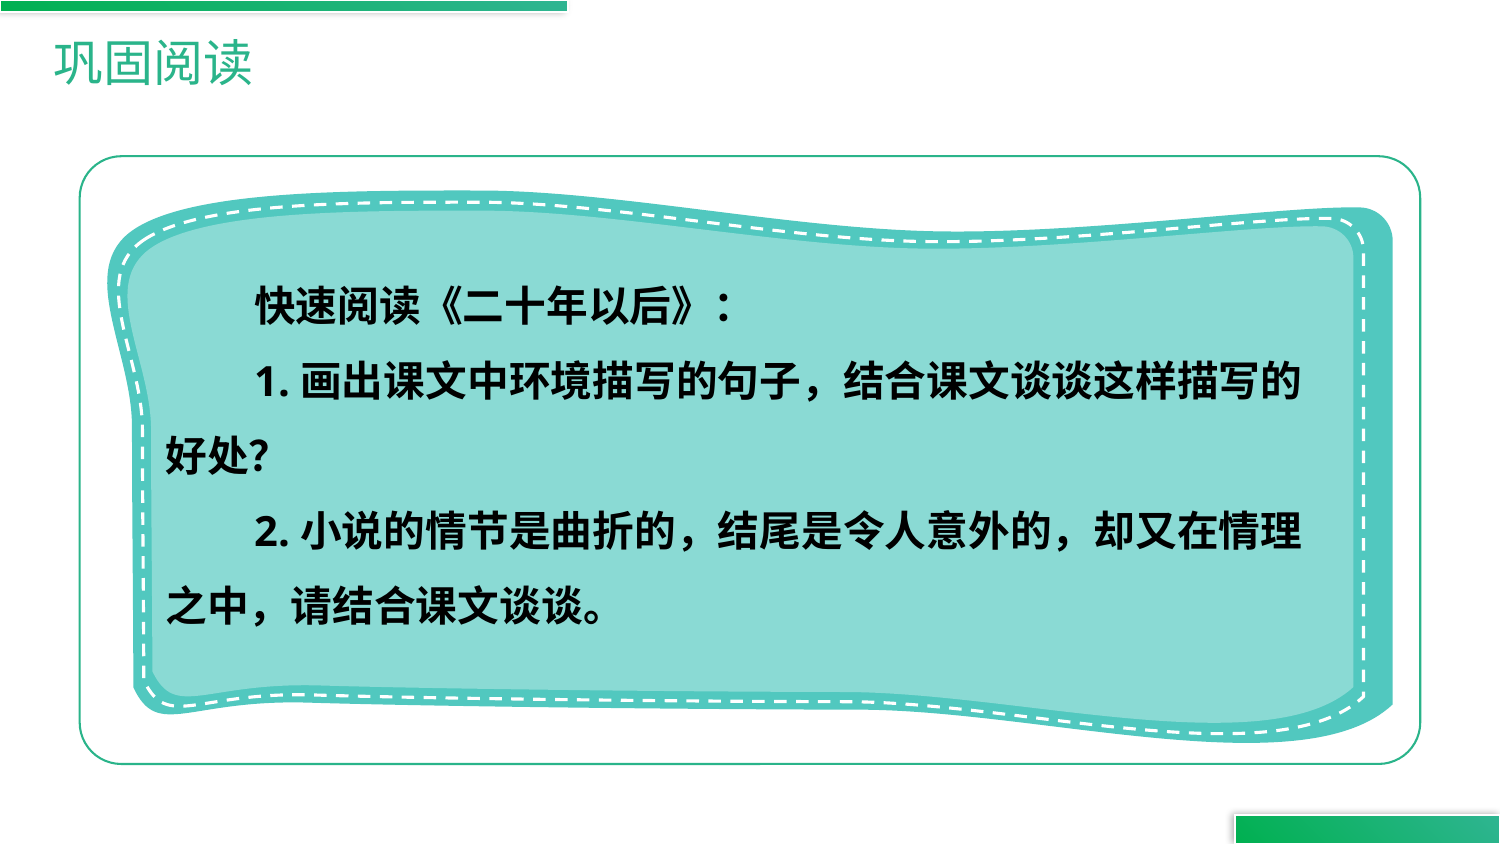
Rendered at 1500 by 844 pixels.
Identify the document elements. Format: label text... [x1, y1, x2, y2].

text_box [107, 190, 1393, 743]
list 巩固阅读 [41, 32, 382, 94]
